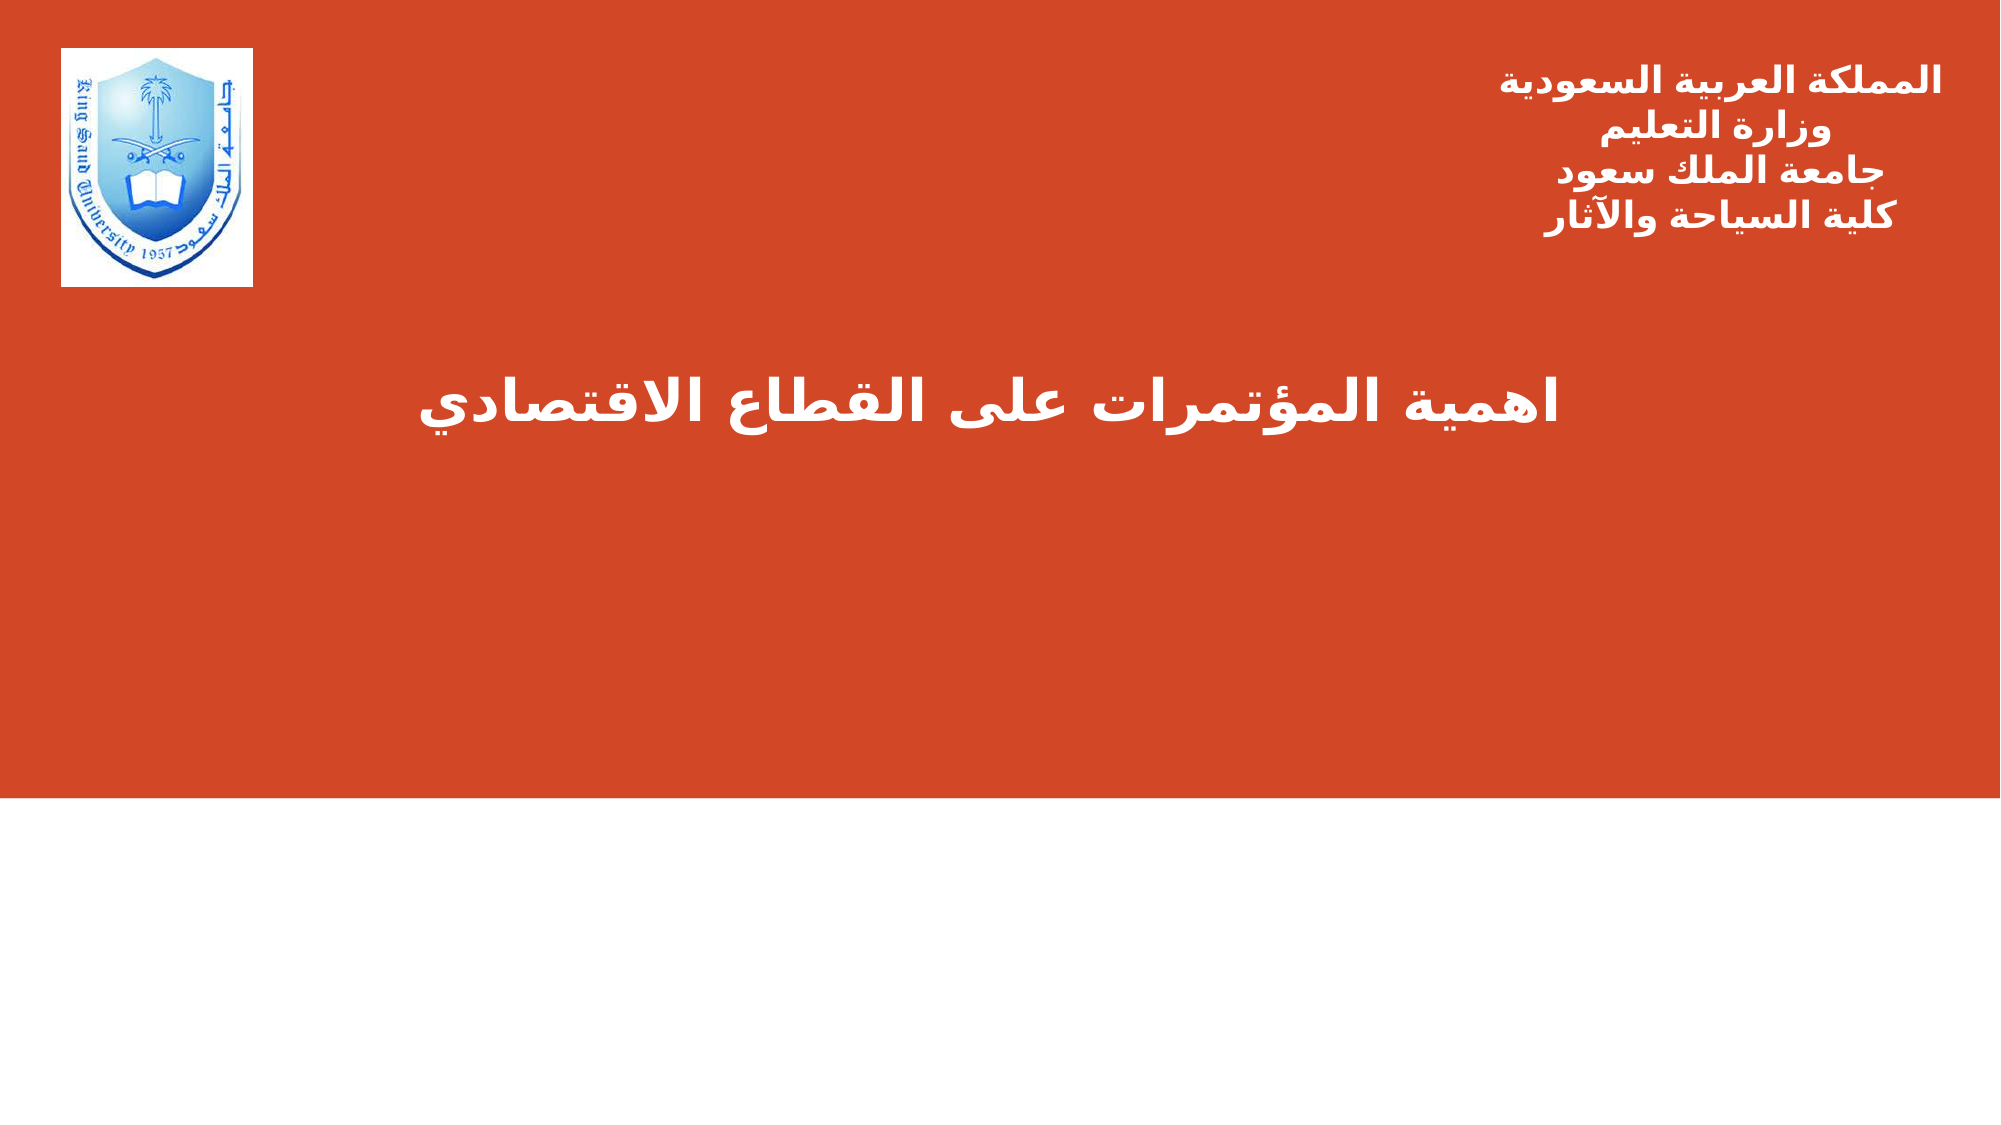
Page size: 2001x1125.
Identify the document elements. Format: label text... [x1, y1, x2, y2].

title اهمية المؤتمرات على القطاع الاقتصادي [81, 328, 1577, 441]
text_box المملكة العربية السعودية وزارة التعليم جامعة الملك سعود كلية السياحة والآثار [1199, 48, 2000, 244]
picture [61, 47, 253, 287]
